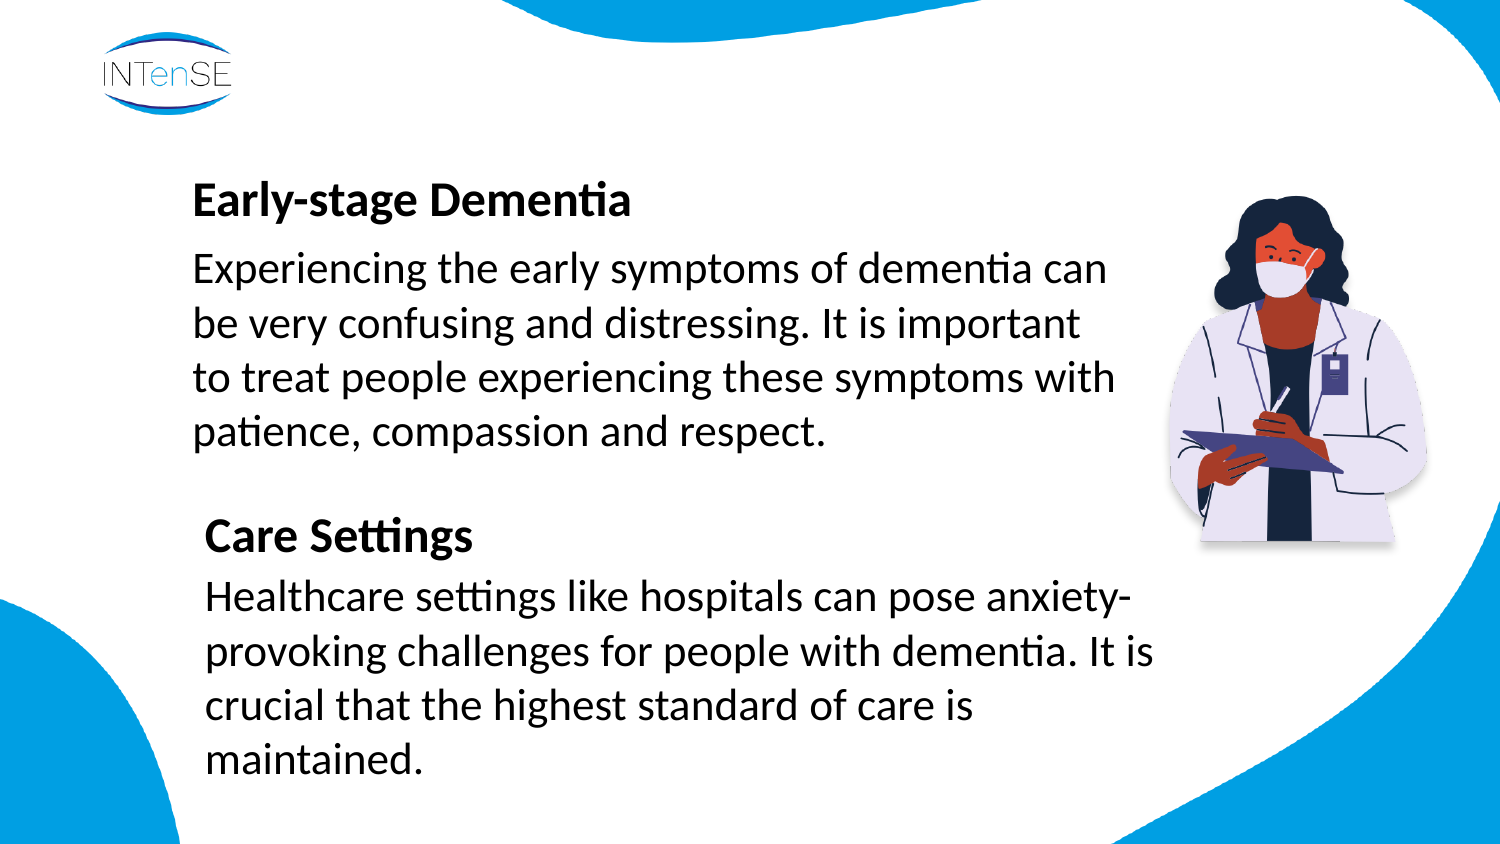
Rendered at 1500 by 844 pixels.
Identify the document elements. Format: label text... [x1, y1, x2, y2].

text_box Healthcare settings like hospitals can pose anxiety-provoking challenges for people with dementia. It is crucial that the highest standard of care is maintained. [189, 558, 1188, 791]
text_box Early-stage Dementia [177, 158, 1021, 231]
text_box Experiencing the early symptoms of dementia can be very confusing and distressing. It is important to treat people experiencing these symptoms with patience, compassion and respect. [177, 231, 1138, 464]
title Care Settings [189, 494, 836, 558]
picture [0, 0, 1500, 844]
